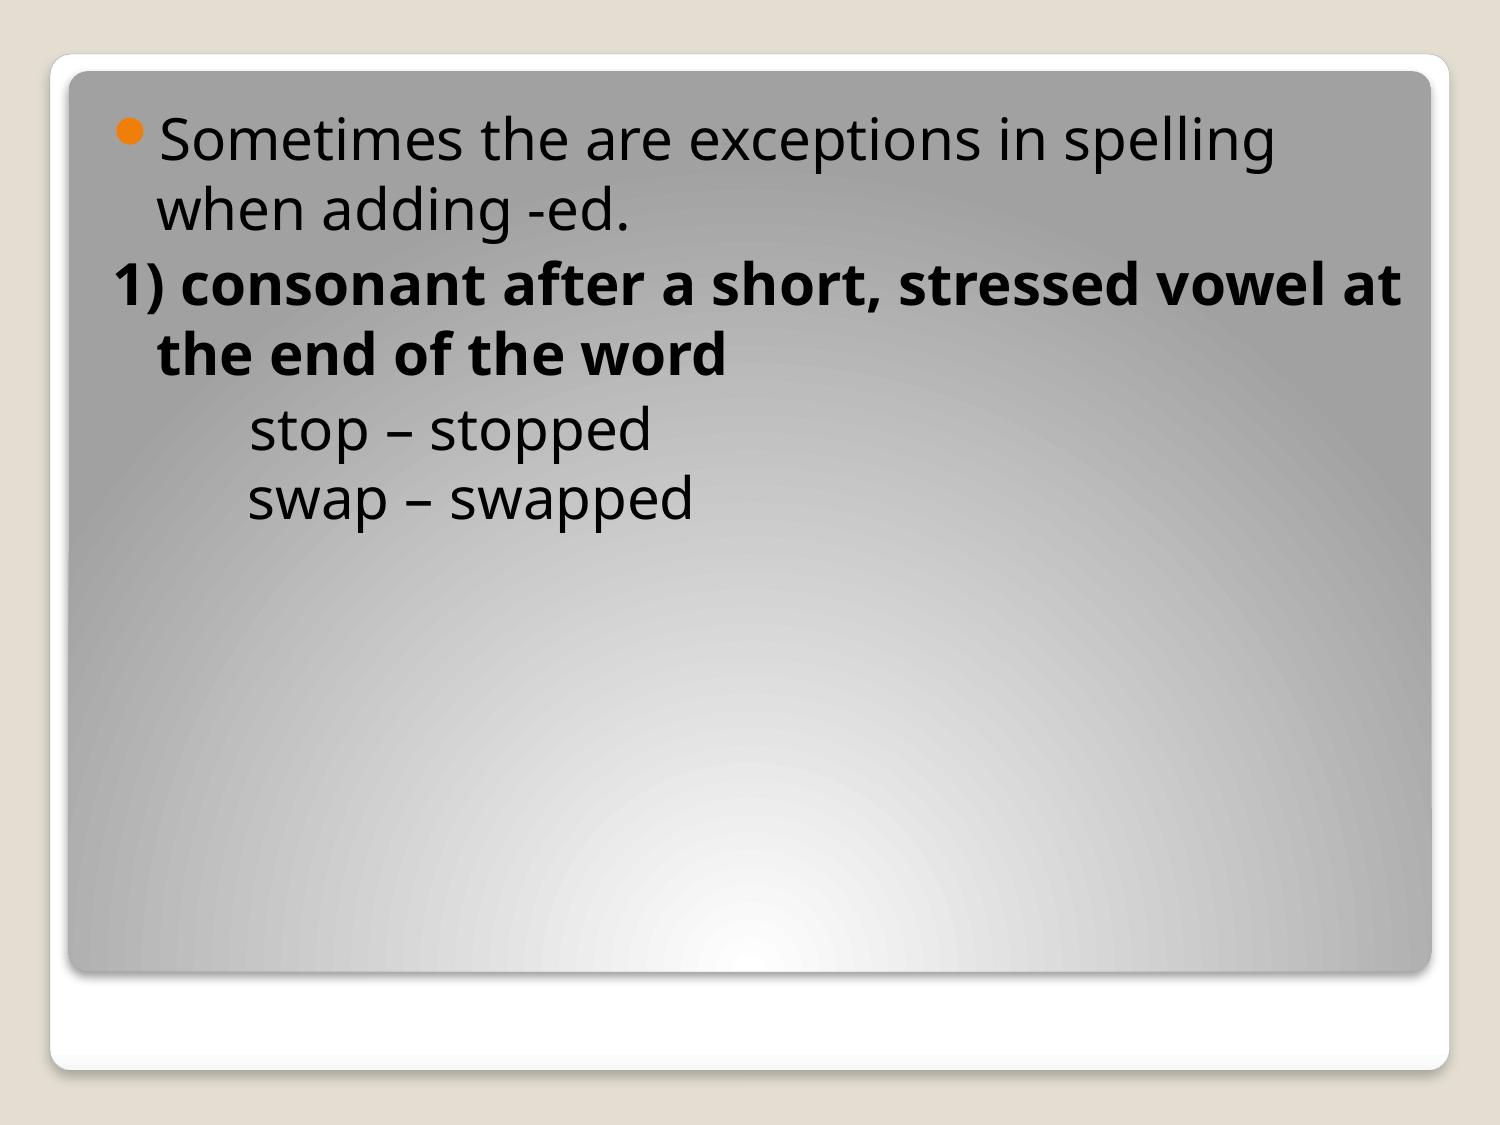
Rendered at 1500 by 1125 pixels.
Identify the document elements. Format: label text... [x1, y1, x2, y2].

list Sometimes the are exceptions in spelling when adding -ed. 1) consonant after a short, stressed vowel at the end of the word stop – stopped swap – swapped [82, 86, 1425, 774]
